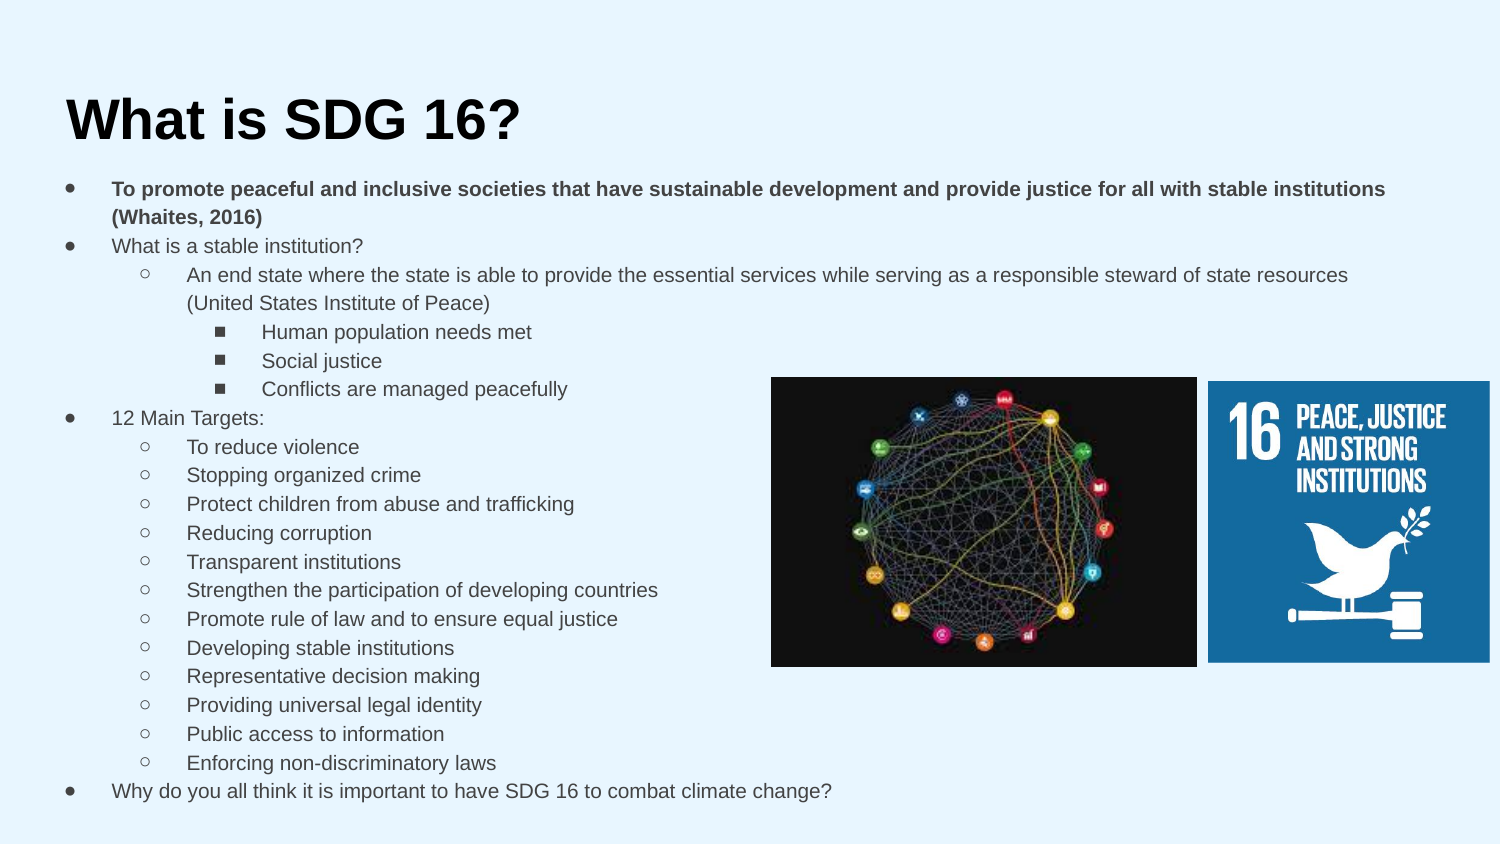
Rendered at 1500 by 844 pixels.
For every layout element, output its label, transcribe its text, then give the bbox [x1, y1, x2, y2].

picture [771, 377, 1197, 668]
title What is SDG 16? [51, 72, 1449, 167]
list To promote peaceful and inclusive societies that have sustainable development and provide justice for all with stable institutions (Whaites, 2016) What is a stable institution? An end state where the state is able to provide the essential services while serving as a responsible steward of state resources (United States Institute of Peace) Human population needs met Social justice Conflicts are managed peacefully 12 Main Targets: To reduce violence Stopping organized crime Protect children from abuse and trafficking Reducing corruption Transparent institutions Strengthen the participation of developing countries Promote rule of law and to ensure equal justice Developing stable institutions Representative decision making Providing universal legal identity Public access to information Enforcing non-discriminatory laws Why do you all think it is important to have SDG 16 to combat climate change? [21, 156, 1420, 717]
picture [1208, 381, 1490, 663]
